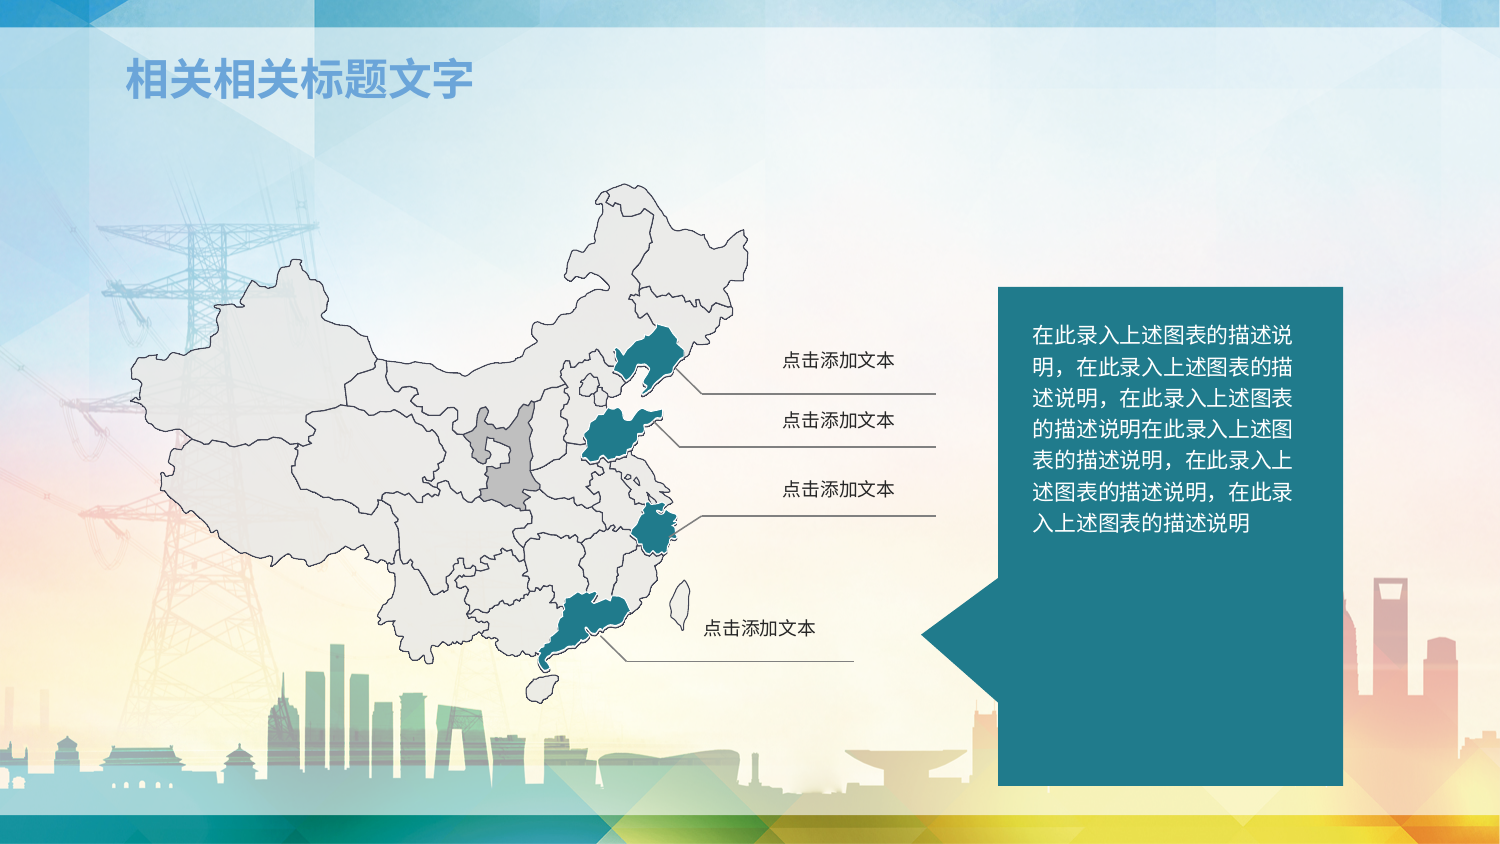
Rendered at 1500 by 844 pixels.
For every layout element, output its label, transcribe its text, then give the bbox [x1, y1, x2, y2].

text_box 相关相关标题文字 [110, 44, 743, 112]
text_box 点击添加文本 [773, 343, 905, 376]
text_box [600, 635, 627, 662]
text_box 在此录入上述图表的描述说明，在此录入上述图表的描述说明，在此录入上述图表的描述说明在此录入上述图表的描述说明，在此录入上述图表的描述说明，在此录入上述图表的描述说明 [1023, 312, 1310, 572]
text_box 点击添加文本 [773, 473, 905, 505]
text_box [668, 515, 702, 538]
text_box 点击添加文本 [773, 403, 905, 436]
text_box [653, 420, 680, 447]
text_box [130, 183, 748, 704]
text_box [675, 368, 702, 394]
picture [0, 816, 1500, 844]
picture [0, 0, 1500, 27]
text_box [921, 286, 1344, 786]
text_box 点击添加文本 [748, 611, 826, 644]
